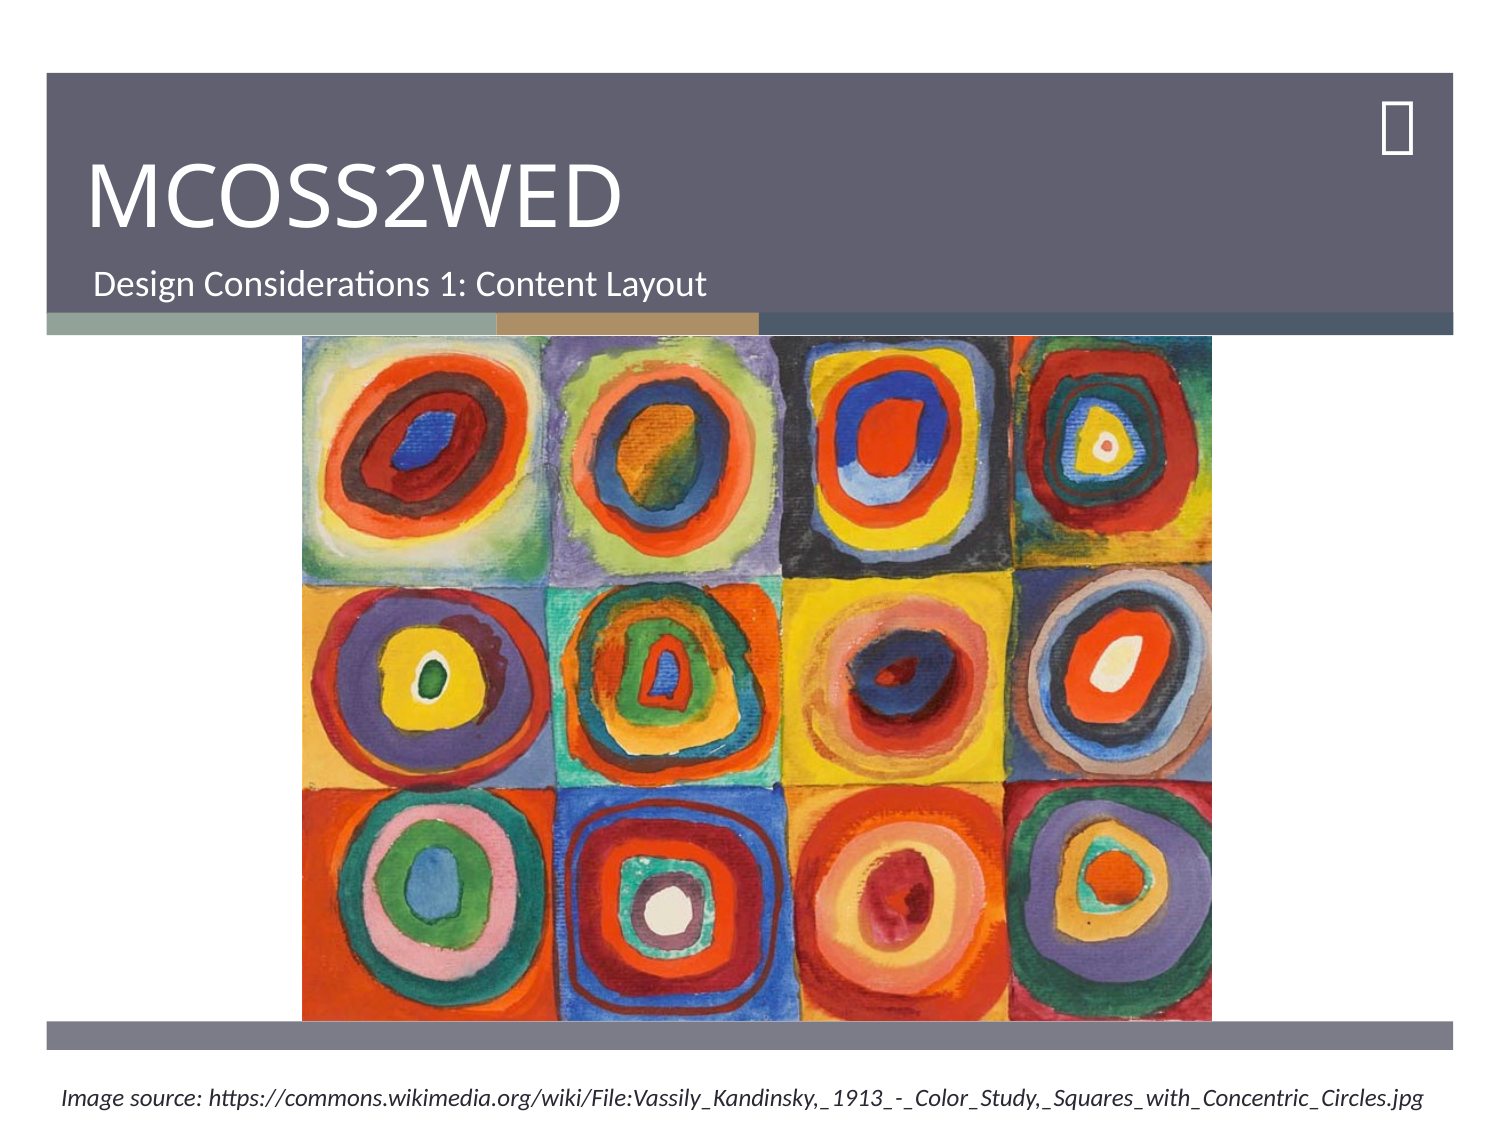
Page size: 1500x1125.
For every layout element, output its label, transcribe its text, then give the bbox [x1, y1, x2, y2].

picture [302, 335, 1212, 1022]
subtitle Design Considerations 1: Content Layout [78, 251, 1351, 331]
text_box Image source: https://commons.wikimedia.org/wiki/File:Vassily_Kandinsky,_1913_-_Color_Study,_Squares_with_Concentric_Circles.jpg [46, 1073, 1462, 1119]
title MCOSS2WED [69, 73, 1351, 253]
